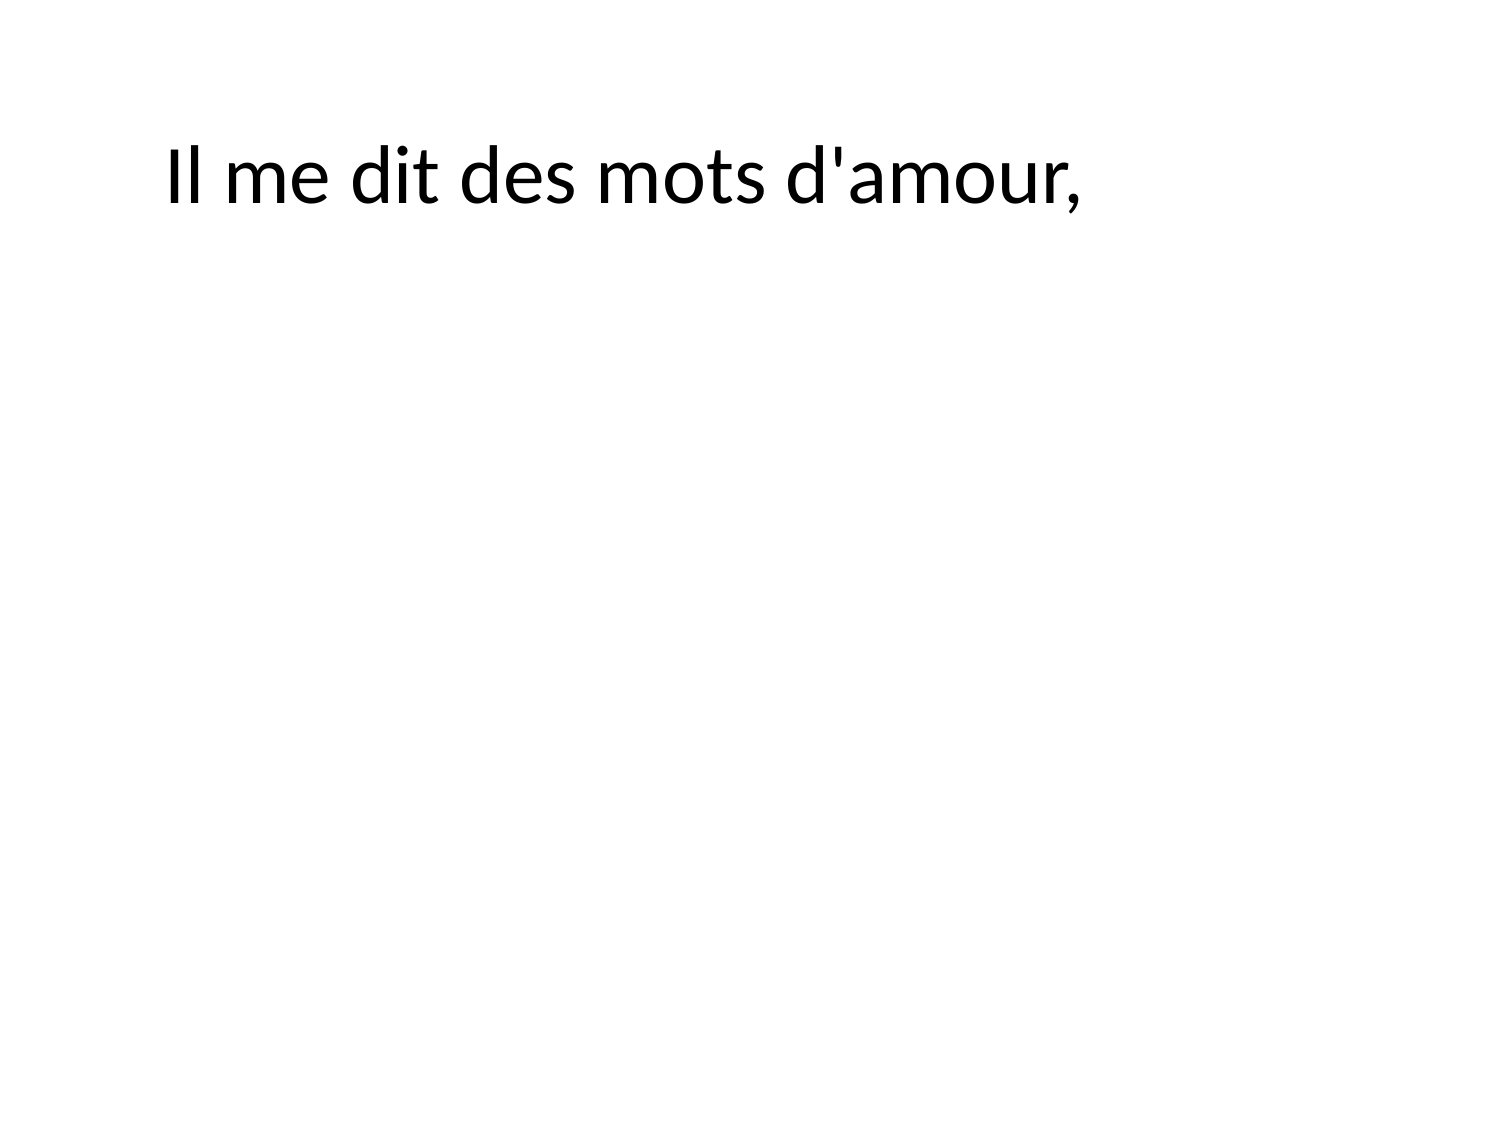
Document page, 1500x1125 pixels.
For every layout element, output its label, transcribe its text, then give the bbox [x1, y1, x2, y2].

text_box Il me dit des mots d'amour, [150, 112, 1500, 328]
